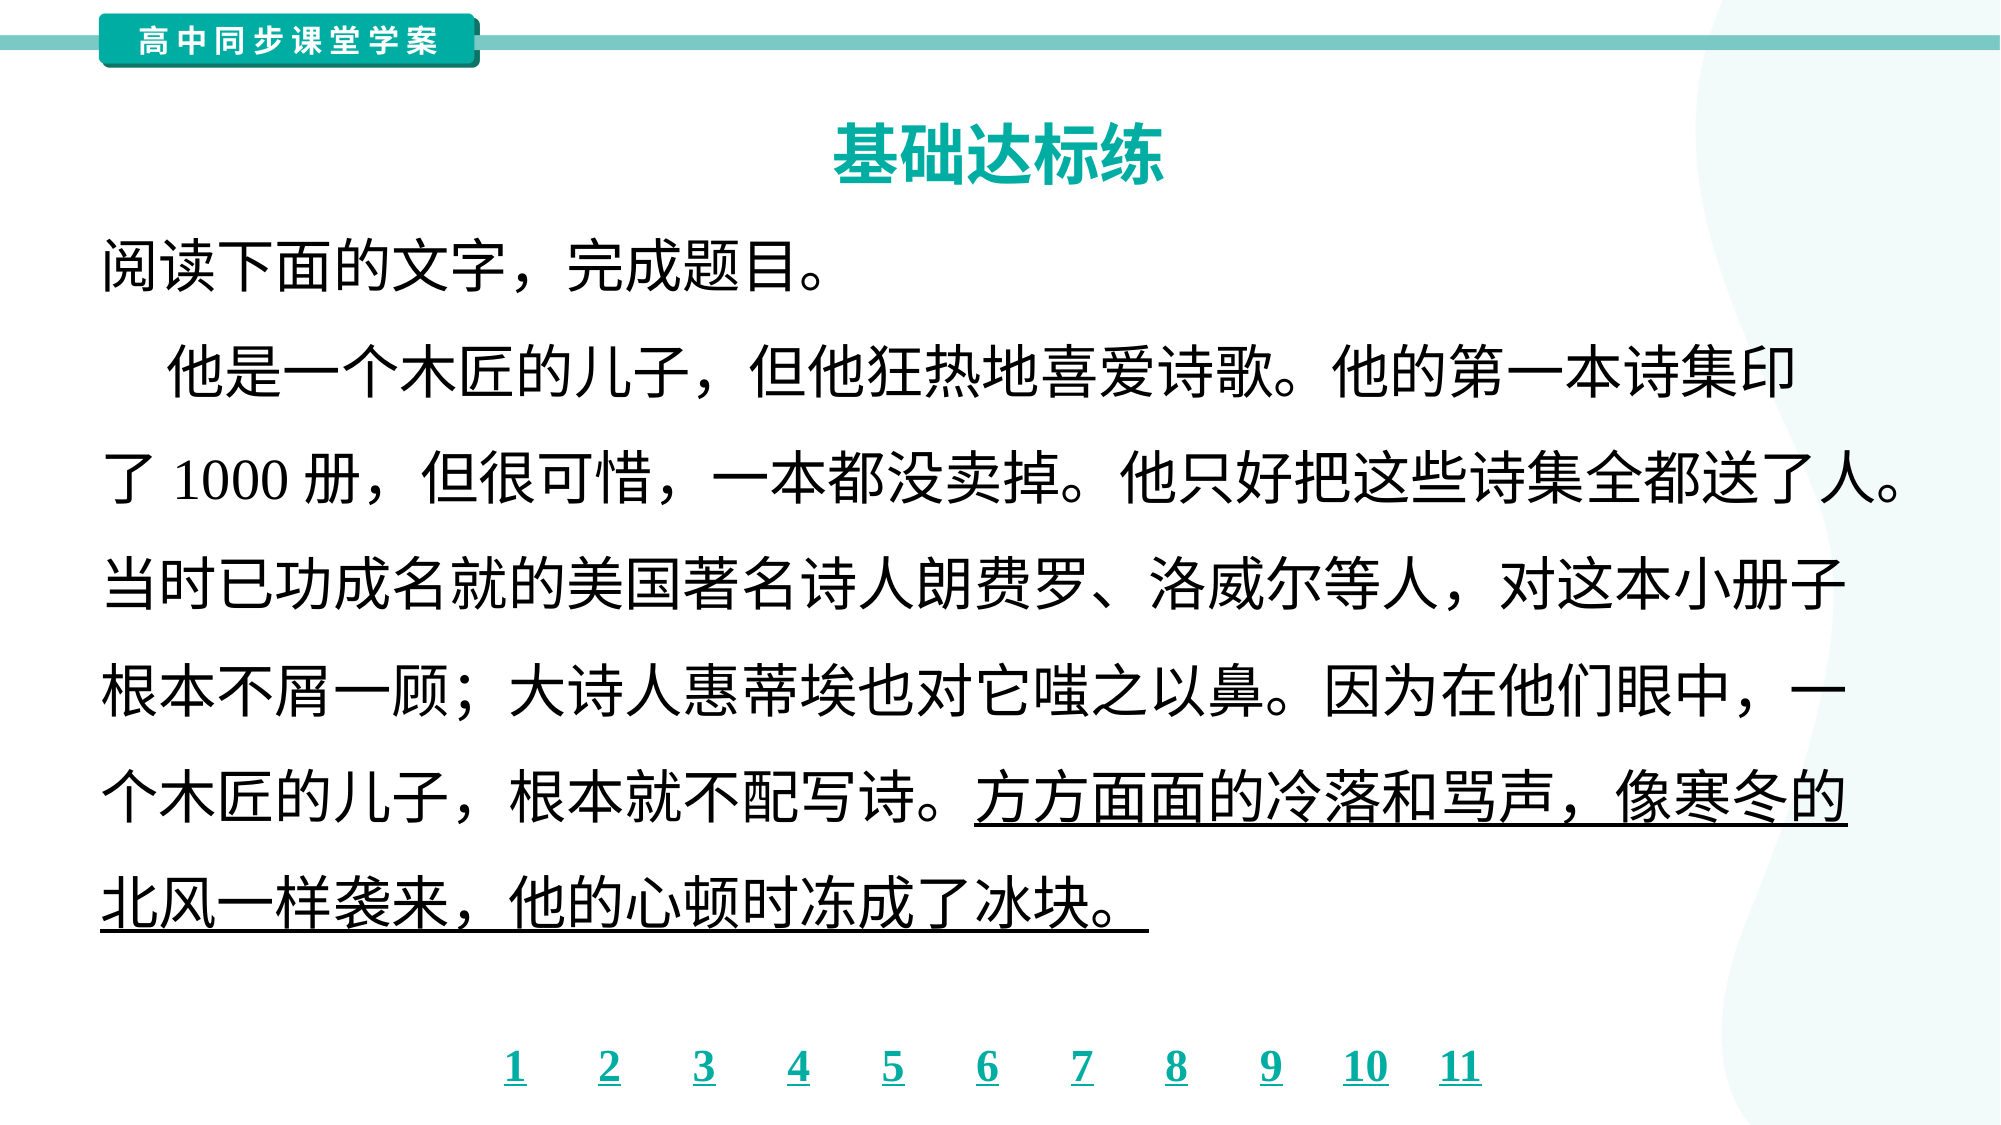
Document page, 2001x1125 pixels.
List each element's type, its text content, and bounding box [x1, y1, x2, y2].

text_box 阅读下面的文字，完成题目。 他是一个木匠的儿子，但他狂热地喜爱诗歌。他的第一本诗集印 了1000册，但很可惜，一本都没卖掉。他只好把这些诗集全都送了人。 当时已功成名就的美国著名诗人朗费罗、洛威尔等人，对这本小册子 根本不屑一顾；大诗人惠蒂埃也对它嗤之以鼻。因为在他们眼中，一 个木匠的儿子，根本就不配写诗。方方面面的冷落和骂声，像寒冬的 北风一样袭来，他的心顿时冻成了冰块。 [100, 192, 1899, 937]
text_box 基础达标练 [100, 76, 1899, 192]
picture [0, 0, 2000, 1125]
